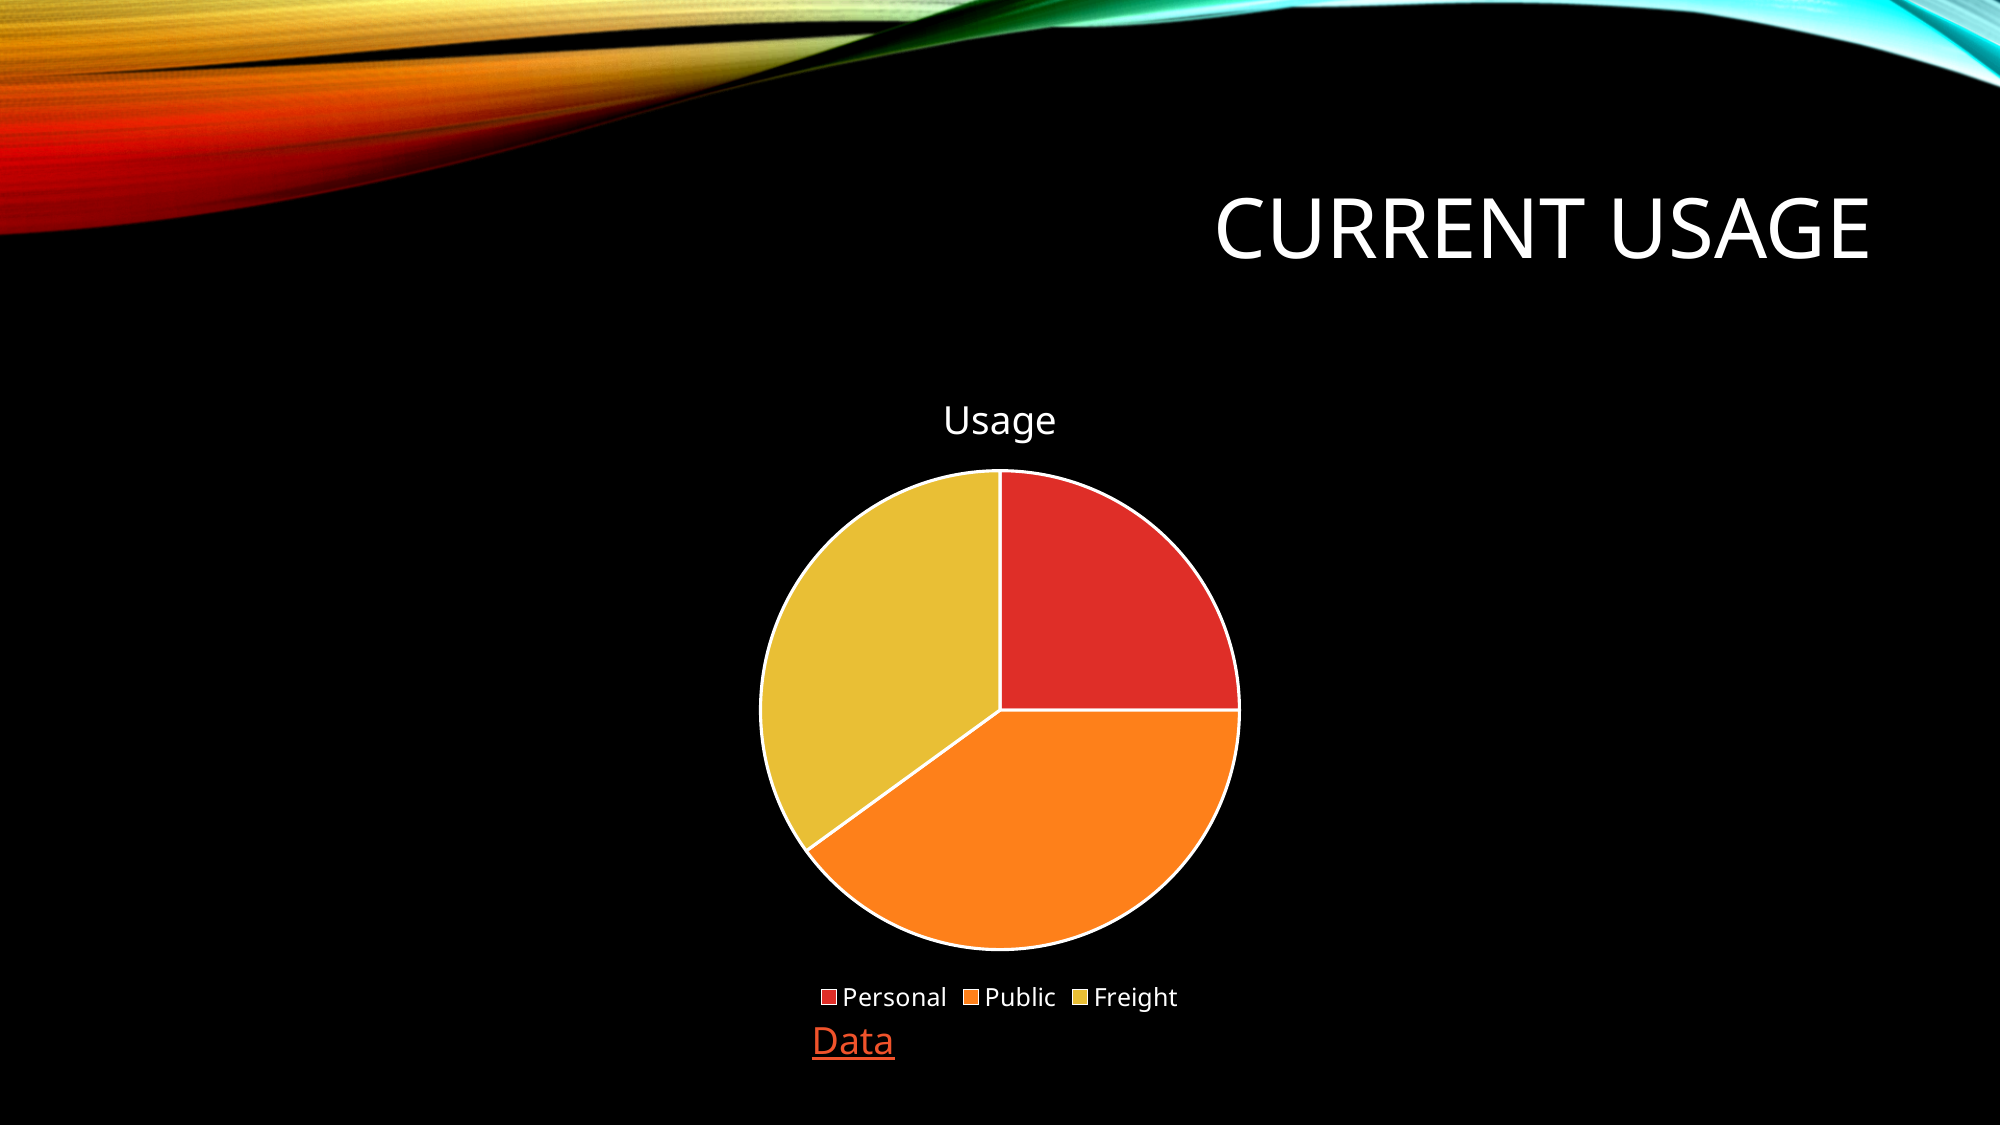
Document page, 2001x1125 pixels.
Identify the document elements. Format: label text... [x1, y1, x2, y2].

title Current usage [474, 125, 1888, 338]
text_box Data [796, 1021, 1154, 1076]
picture [0, 0, 2000, 237]
chart [112, 359, 1888, 1021]
